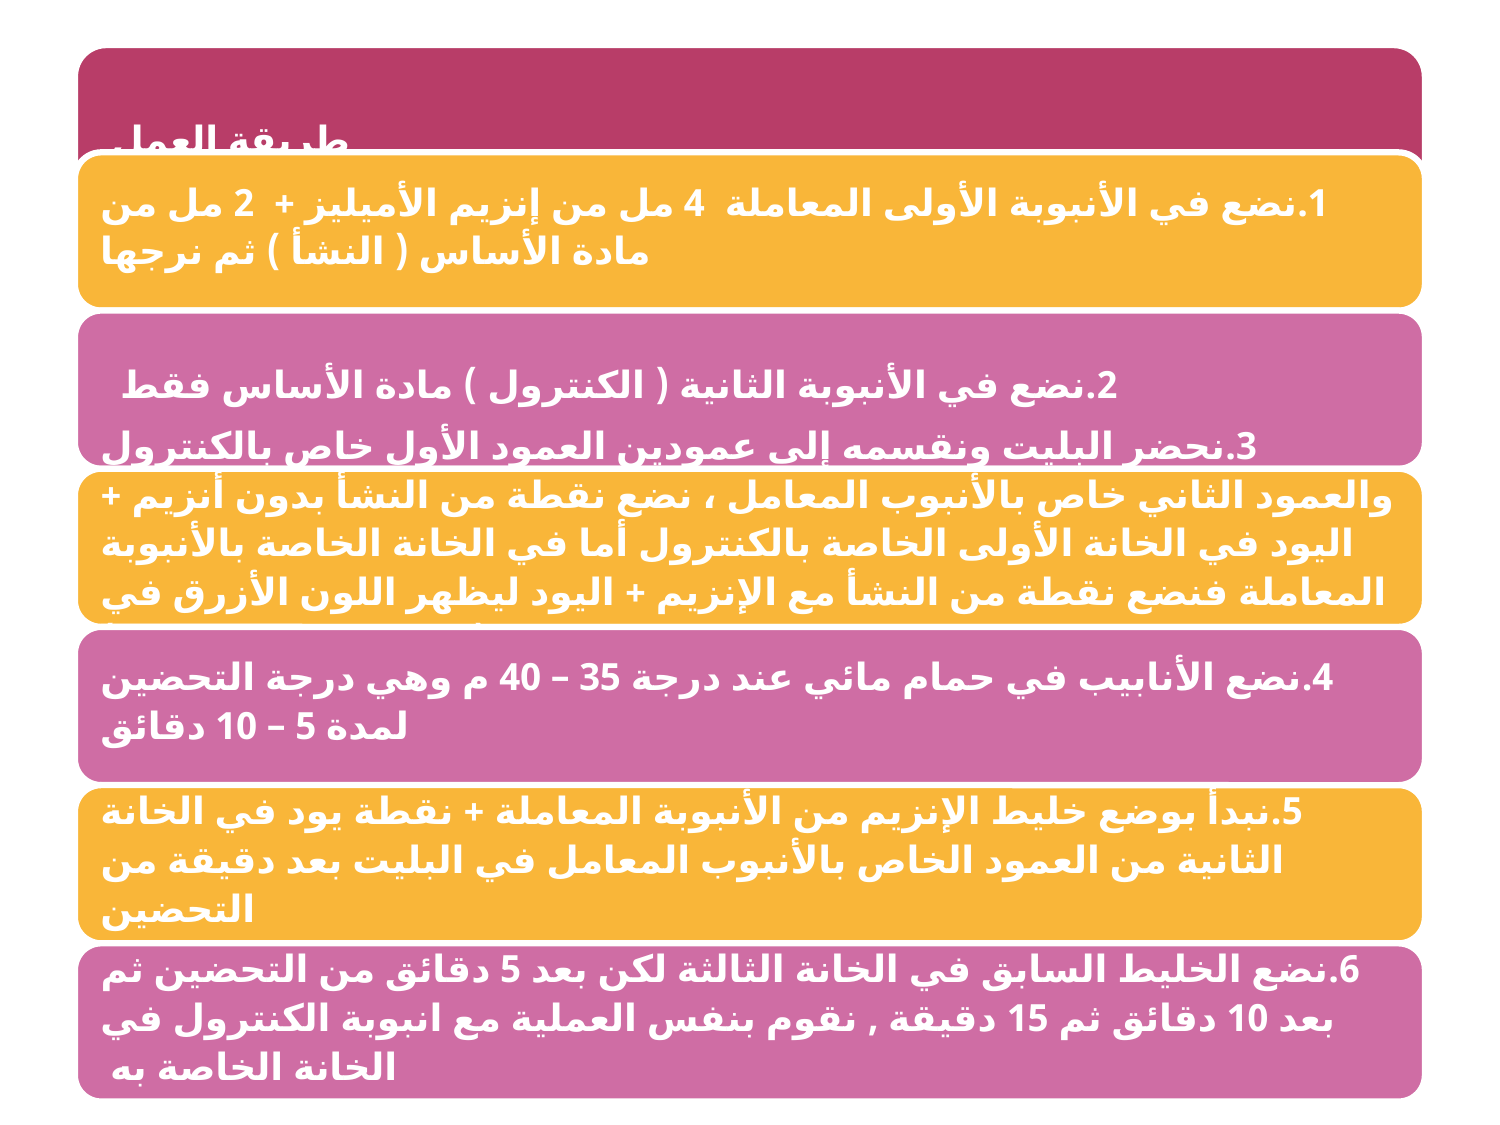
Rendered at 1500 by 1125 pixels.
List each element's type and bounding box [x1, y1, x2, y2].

list [77, 154, 1425, 1099]
text_box [78, 48, 1425, 143]
